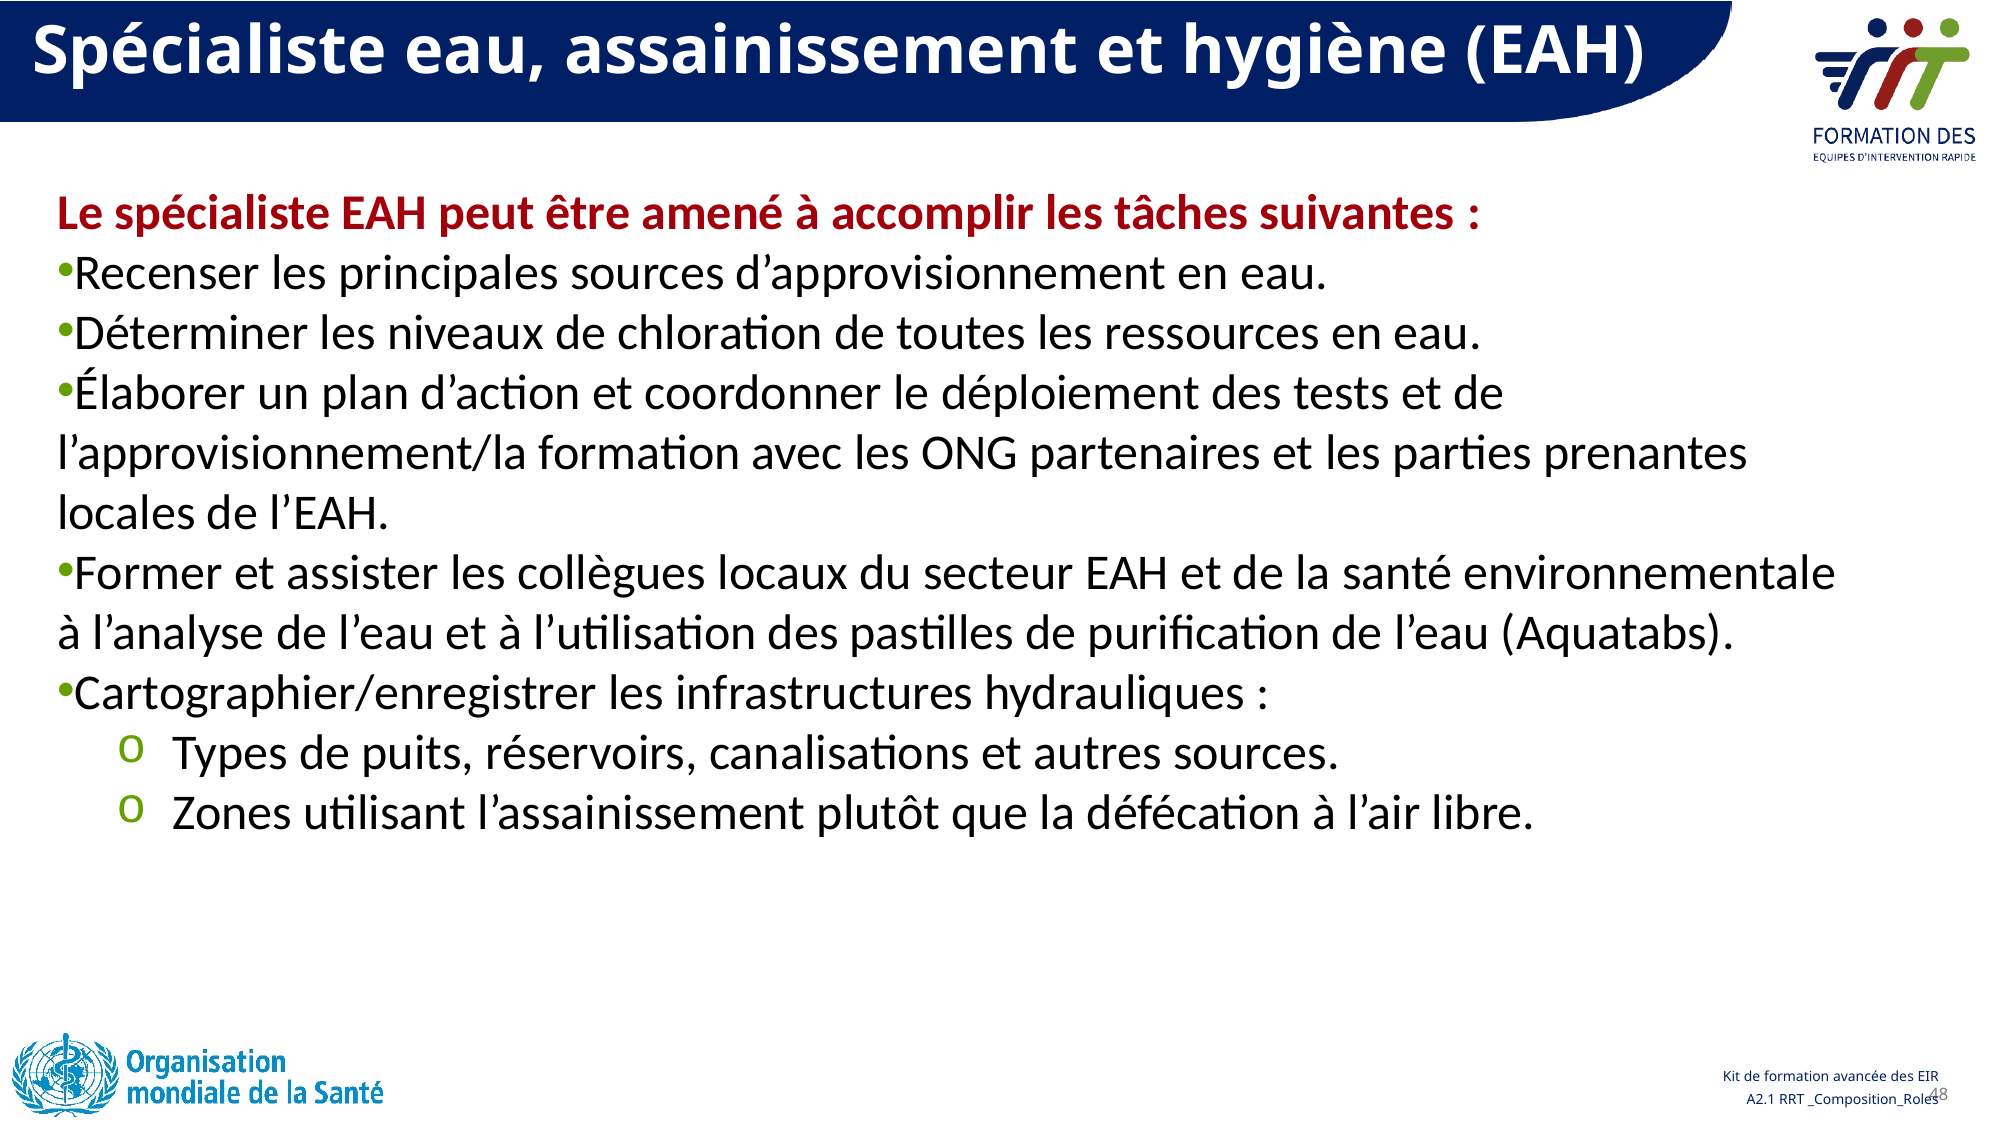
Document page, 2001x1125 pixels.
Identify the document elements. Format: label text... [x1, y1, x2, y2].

title Spécialiste eau, assainissement et hygiène (EAH) [0, 0, 1678, 150]
picture [12, 1033, 383, 1117]
picture [374, 1090, 383, 1100]
picture [1813, 17, 1976, 163]
list Le spécialiste EAH peut être amené à accomplir les tâches suivantes : Recenser les principales sources d’approvisionnement en eau. Déterminer les niveaux de chloration de toutes les ressources en eau. Élaborer un plan d’action et coordonner le déploiement des tests et de l’approvisionnement/la formation avec les ONG partenaires et les parties prenantes locales de l’EAH. Former et assister les collègues locaux du secteur EAH et de la santé environnementale à l’analyse de l’eau et à l’utilisation des pastilles de purification de l’eau (Aquatabs). Cartographier/enregistrer les infrastructures hydrauliques : Types de puits, réservoirs, canalisations et autres sources. Zones utilisant l’assainissement plutôt que la défécation à l’air libre. [54, 149, 1860, 865]
picture [1678, 1, 1732, 122]
